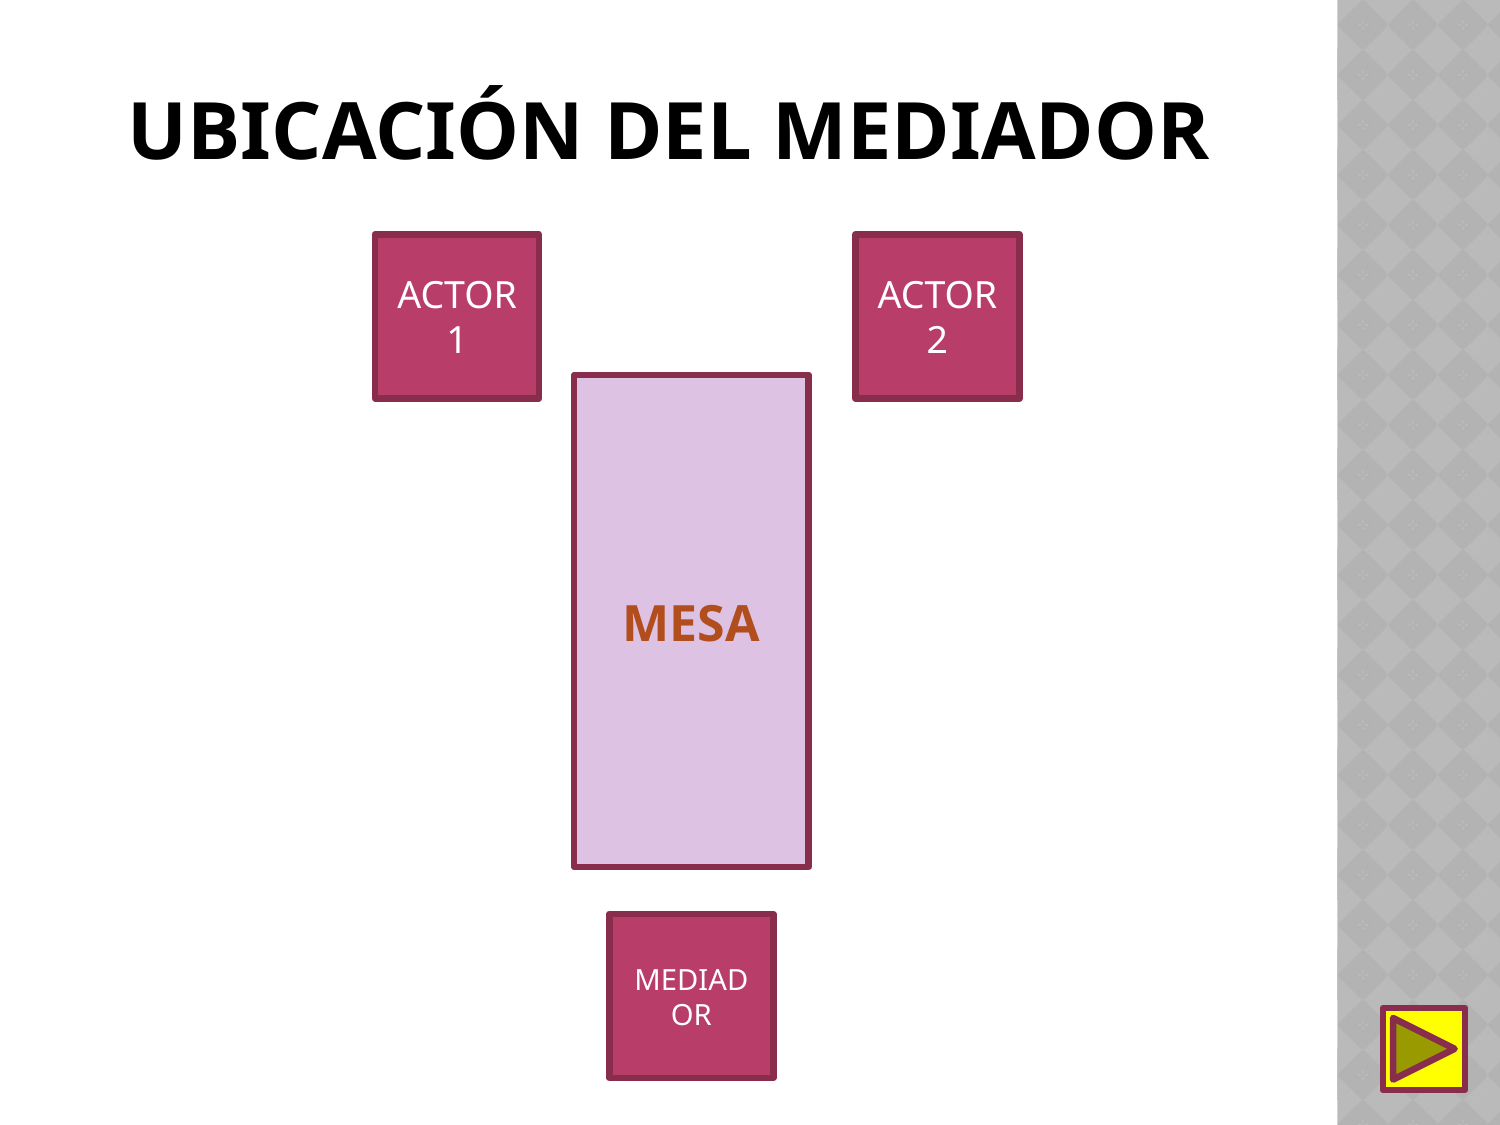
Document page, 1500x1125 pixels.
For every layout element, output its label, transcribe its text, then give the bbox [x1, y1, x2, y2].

text_box ACTOR 2 [852, 231, 1023, 402]
text_box [1380, 1005, 1468, 1093]
text_box MEDIADOR [606, 911, 777, 1081]
text_box ACTOR 1 [372, 231, 542, 402]
text_box MESA [571, 372, 812, 870]
title Ubicación del mediador [75, 52, 1263, 176]
